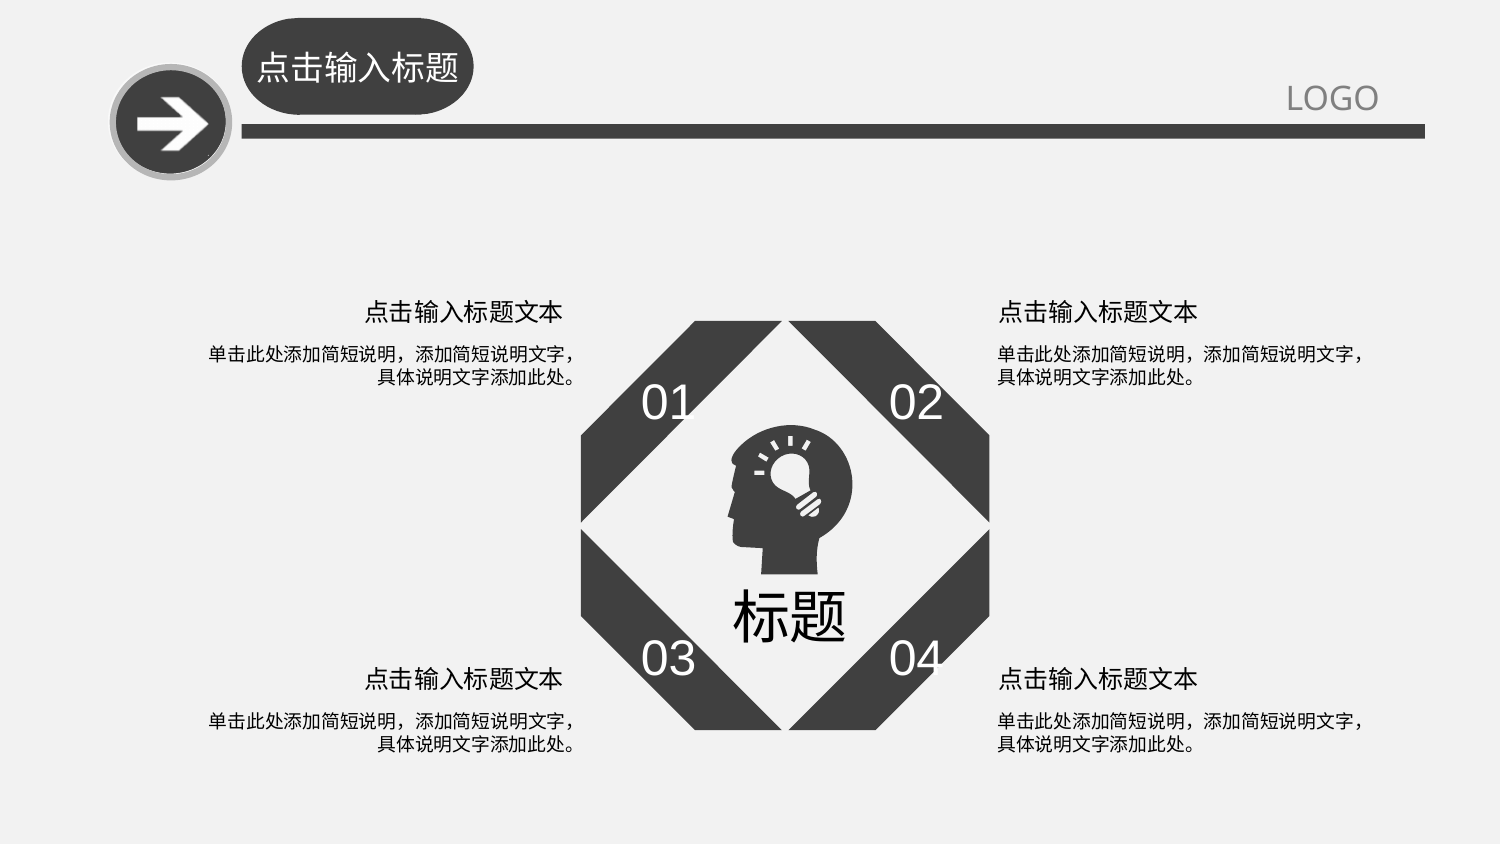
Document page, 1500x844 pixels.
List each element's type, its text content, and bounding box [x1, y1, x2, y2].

text_box 01 [625, 361, 712, 437]
text_box 单击此处添加简短说明，添加简短说明文字， 具体说明文字添加此处。 [156, 335, 599, 396]
text_box 02 [873, 361, 960, 437]
text_box 点击输入标题文本 [348, 289, 580, 335]
text_box 03 [625, 618, 712, 693]
text_box [241, 123, 1426, 140]
text_box [900, 529, 990, 646]
text_box 点击输入标题文本 [348, 655, 580, 701]
text_box 点击输入标题文本 [983, 289, 1214, 335]
text_box [727, 425, 853, 575]
text_box 04 [873, 618, 960, 693]
text_box [657, 660, 782, 731]
text_box [788, 320, 916, 406]
text_box 标题 [717, 573, 864, 658]
text_box 点击输入标题文本 [983, 655, 1214, 701]
text_box 单击此处添加简短说明，添加简短说明文字， 具体说明文字添加此处。 [156, 702, 599, 763]
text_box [241, 17, 487, 115]
text_box [580, 391, 667, 523]
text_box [110, 65, 229, 178]
text_box [904, 405, 990, 523]
text_box [580, 529, 670, 661]
text_box 单击此处添加简短说明，添加简短说明文字， 具体说明文字添加此处。 [982, 702, 1425, 763]
text_box 单击此处添加简短说明，添加简短说明文字， 具体说明文字添加此处。 [982, 335, 1425, 396]
text_box [655, 320, 782, 392]
text_box [788, 645, 913, 731]
text_box LOGO [1270, 69, 1404, 123]
